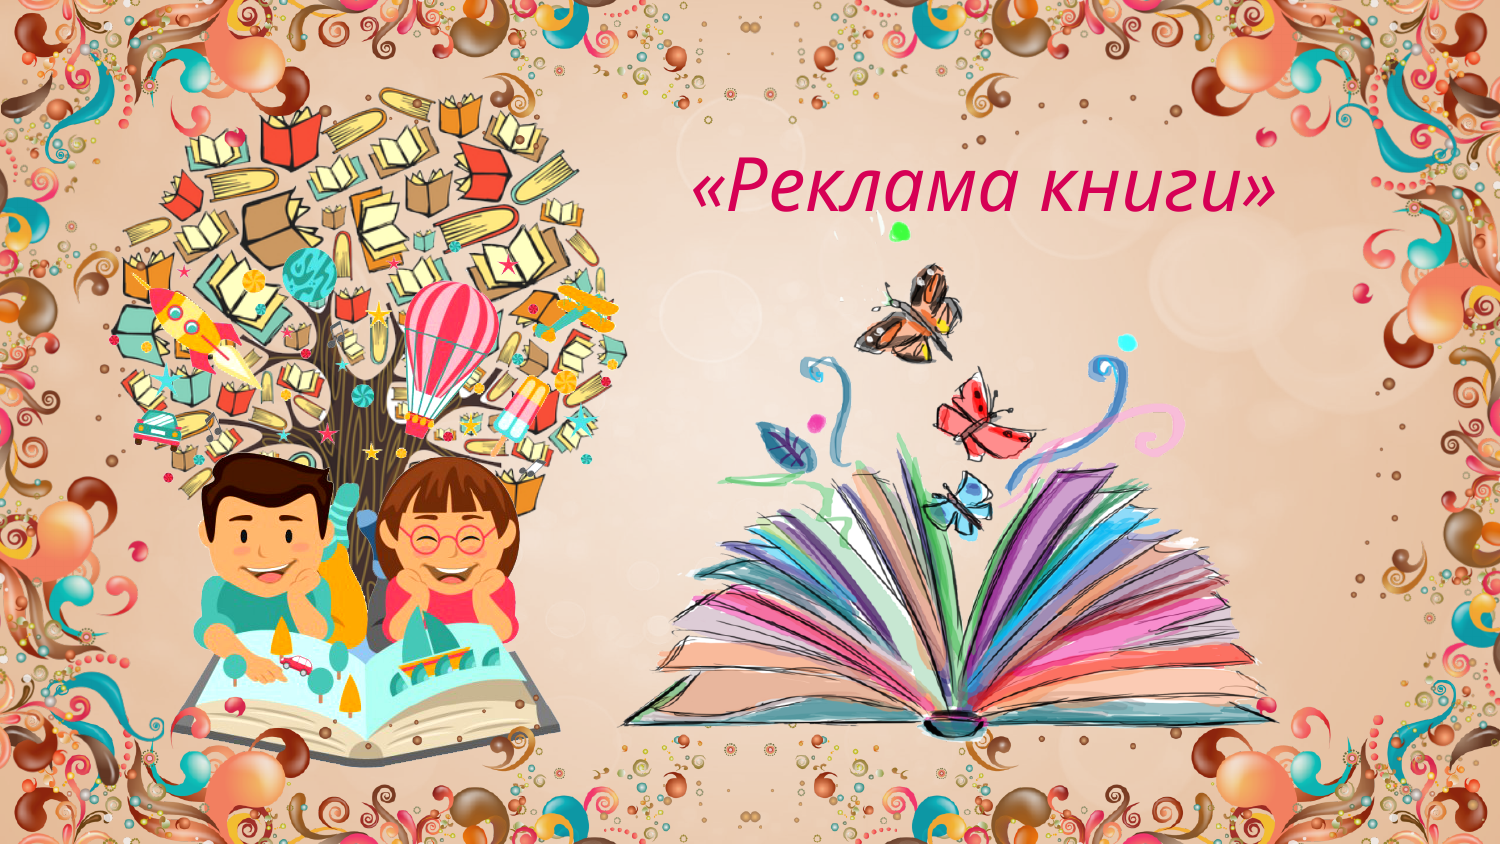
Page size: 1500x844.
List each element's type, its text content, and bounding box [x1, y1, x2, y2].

picture [739, 0, 1500, 820]
text_box «Реклама книги» [597, 128, 1372, 234]
picture [0, 0, 1500, 844]
